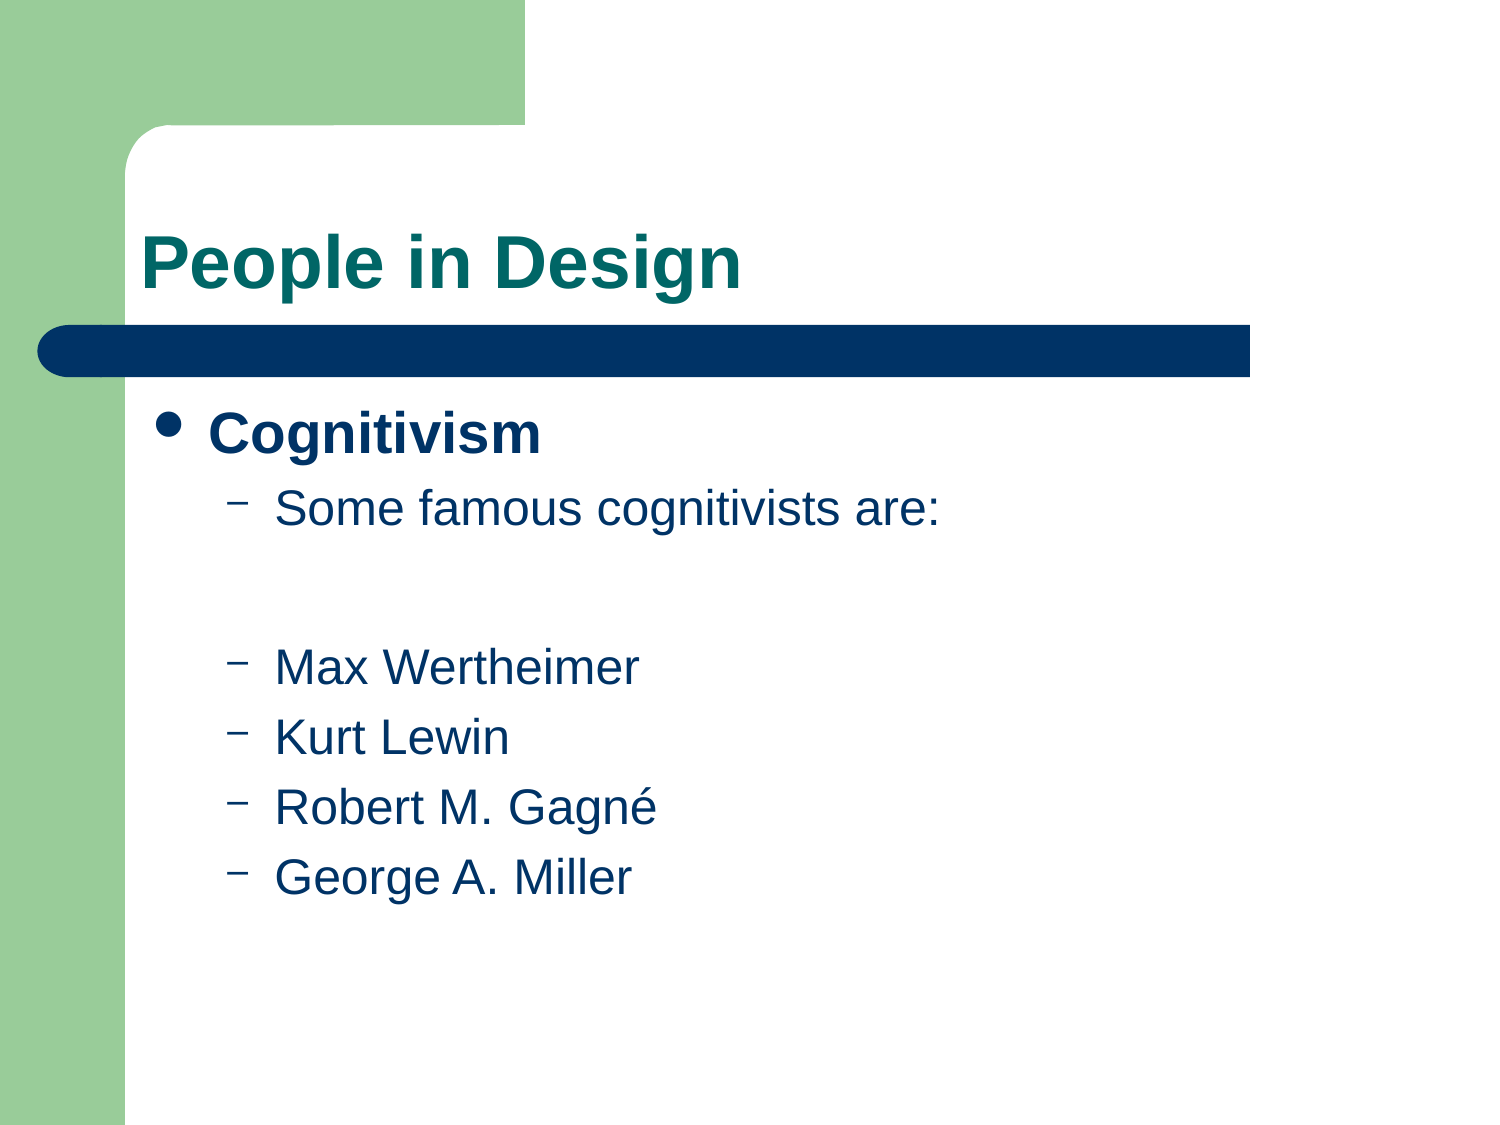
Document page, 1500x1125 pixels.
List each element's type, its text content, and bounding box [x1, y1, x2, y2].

list Cognitivism Some famous cognitivists are: Max Wertheimer Kurt Lewin Robert M. Gagné George A. Miller [137, 387, 1400, 999]
title People in Design [124, 124, 1426, 313]
